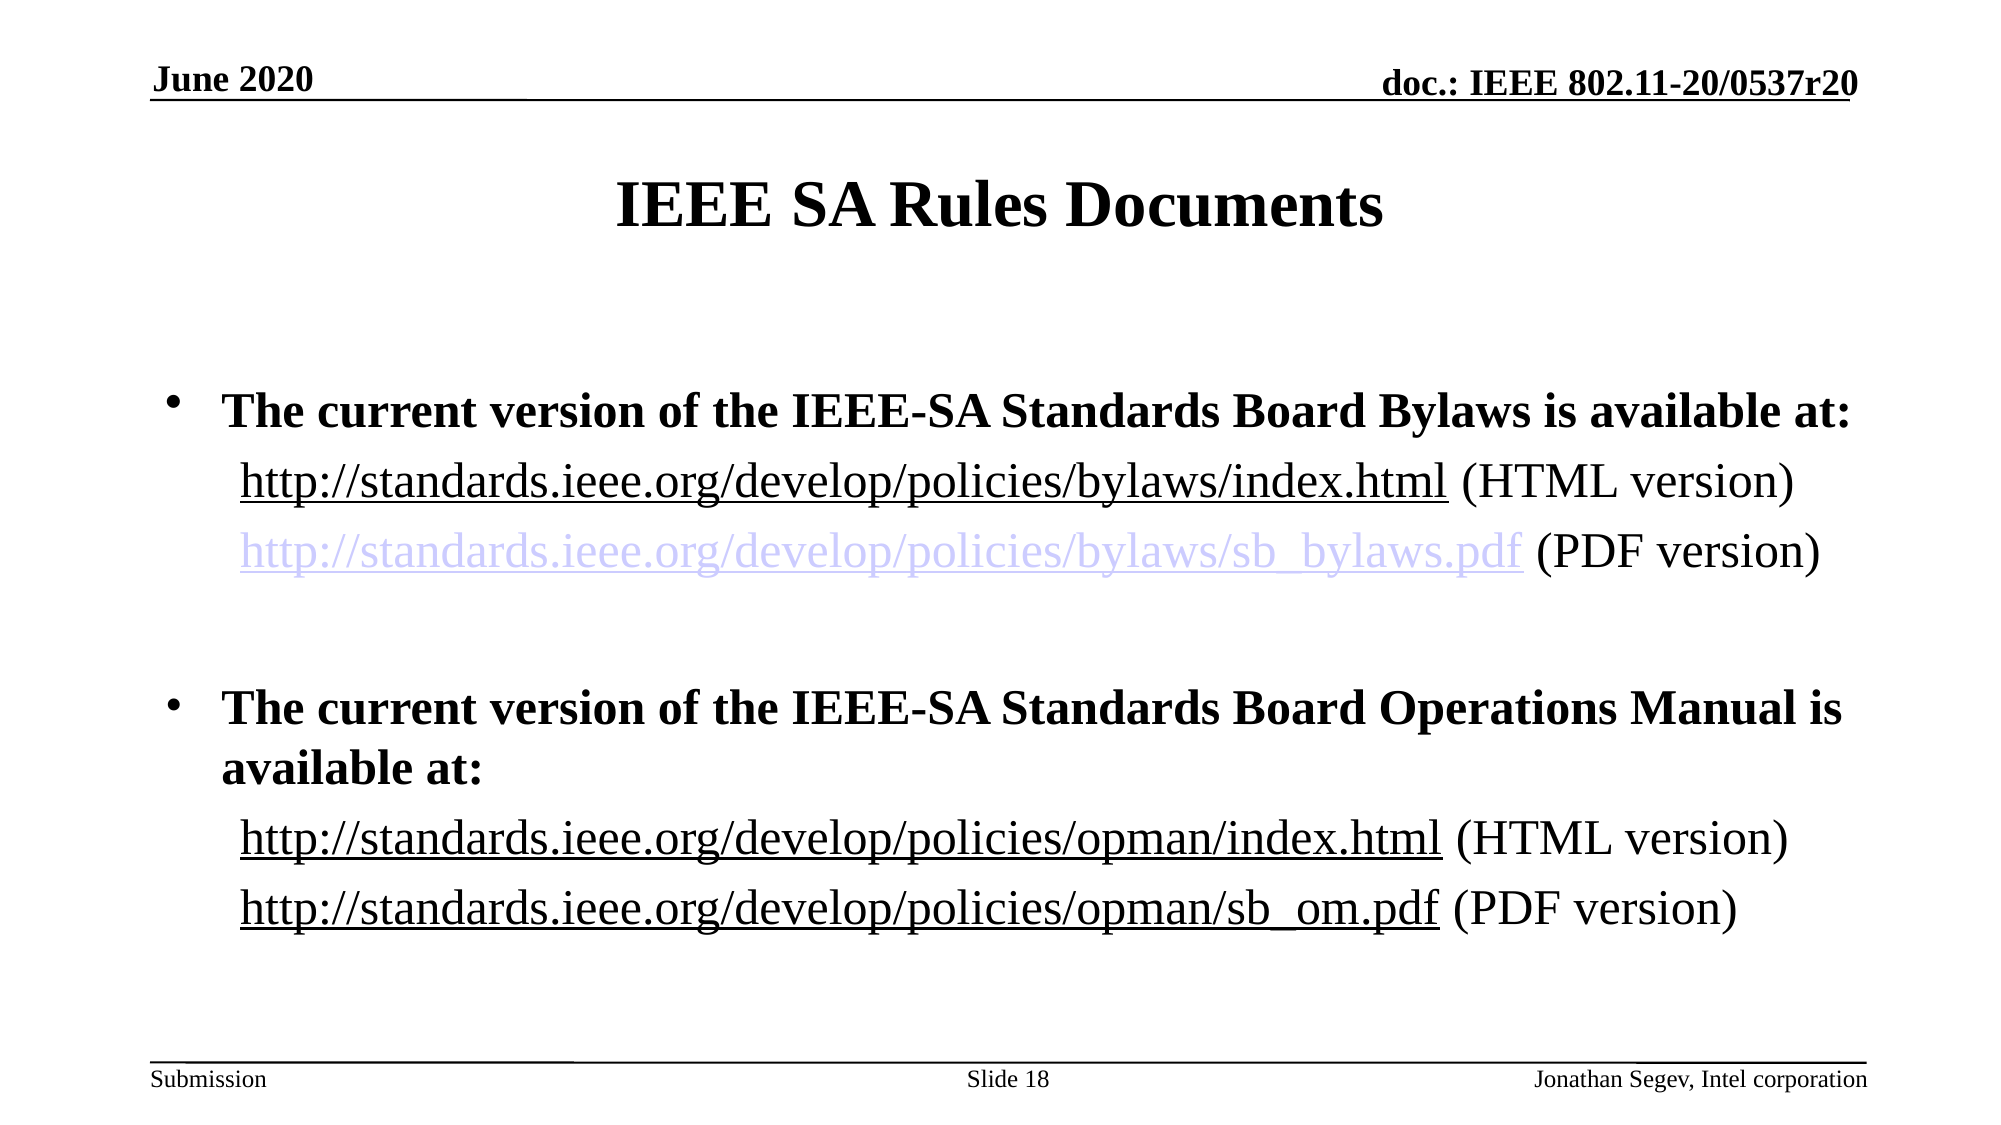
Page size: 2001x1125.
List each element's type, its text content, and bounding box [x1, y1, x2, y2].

title IEEE SA Rules Documents [149, 112, 1850, 288]
footer Jonathan Segev, Intel corporation [1171, 1061, 1869, 1093]
slide_number Slide 18 [950, 1061, 1067, 1123]
list The current version of the IEEE-SA Standards Board Bylaws is available at: http://standards.ieee.org/develop/policies/bylaws/index.html (HTML version) http://standards.ieee.org/develop/policies/bylaws/sb_bylaws.pdf (PDF version) The current version of the IEEE-SA Standards Board Operations Manual is available at: http://standards.ieee.org/develop/policies/opman/index.html (HTML version) http://standards.ieee.org/develop/policies/opman/sb_om.pdf (PDF version) [149, 299, 1922, 1000]
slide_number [152, 54, 563, 100]
